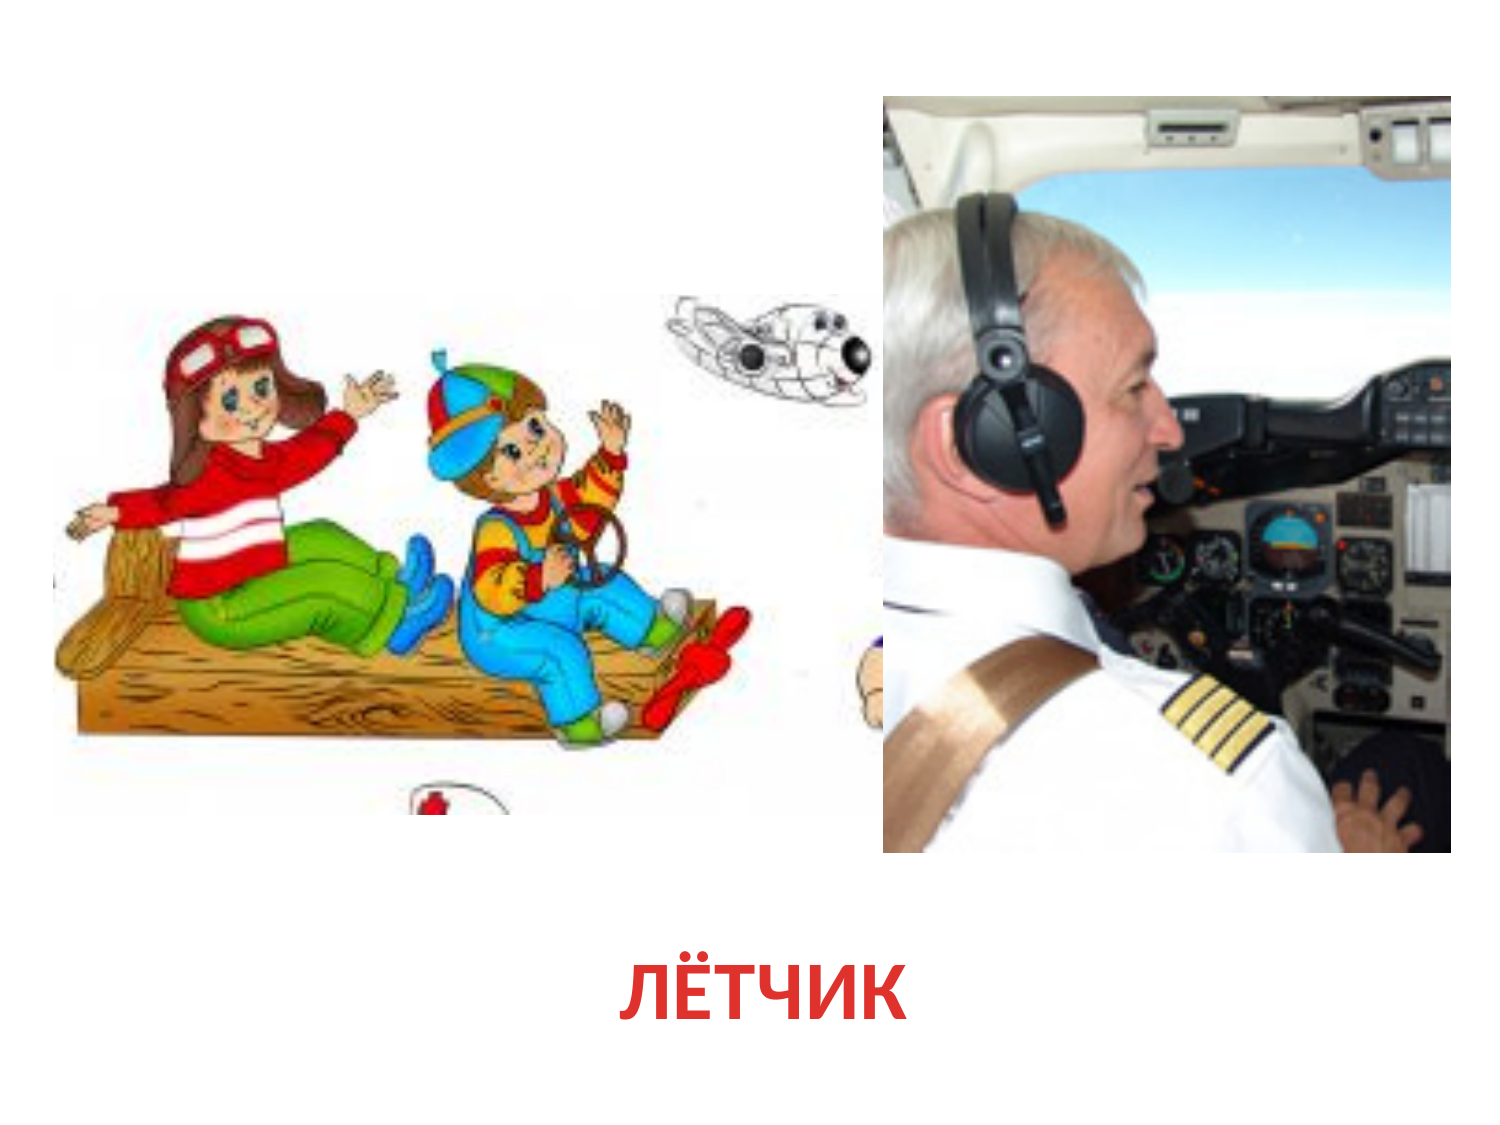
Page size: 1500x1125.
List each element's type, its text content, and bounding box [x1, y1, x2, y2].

picture [52, 96, 1451, 853]
text_box ЛЁТЧИК [360, 928, 1168, 1044]
